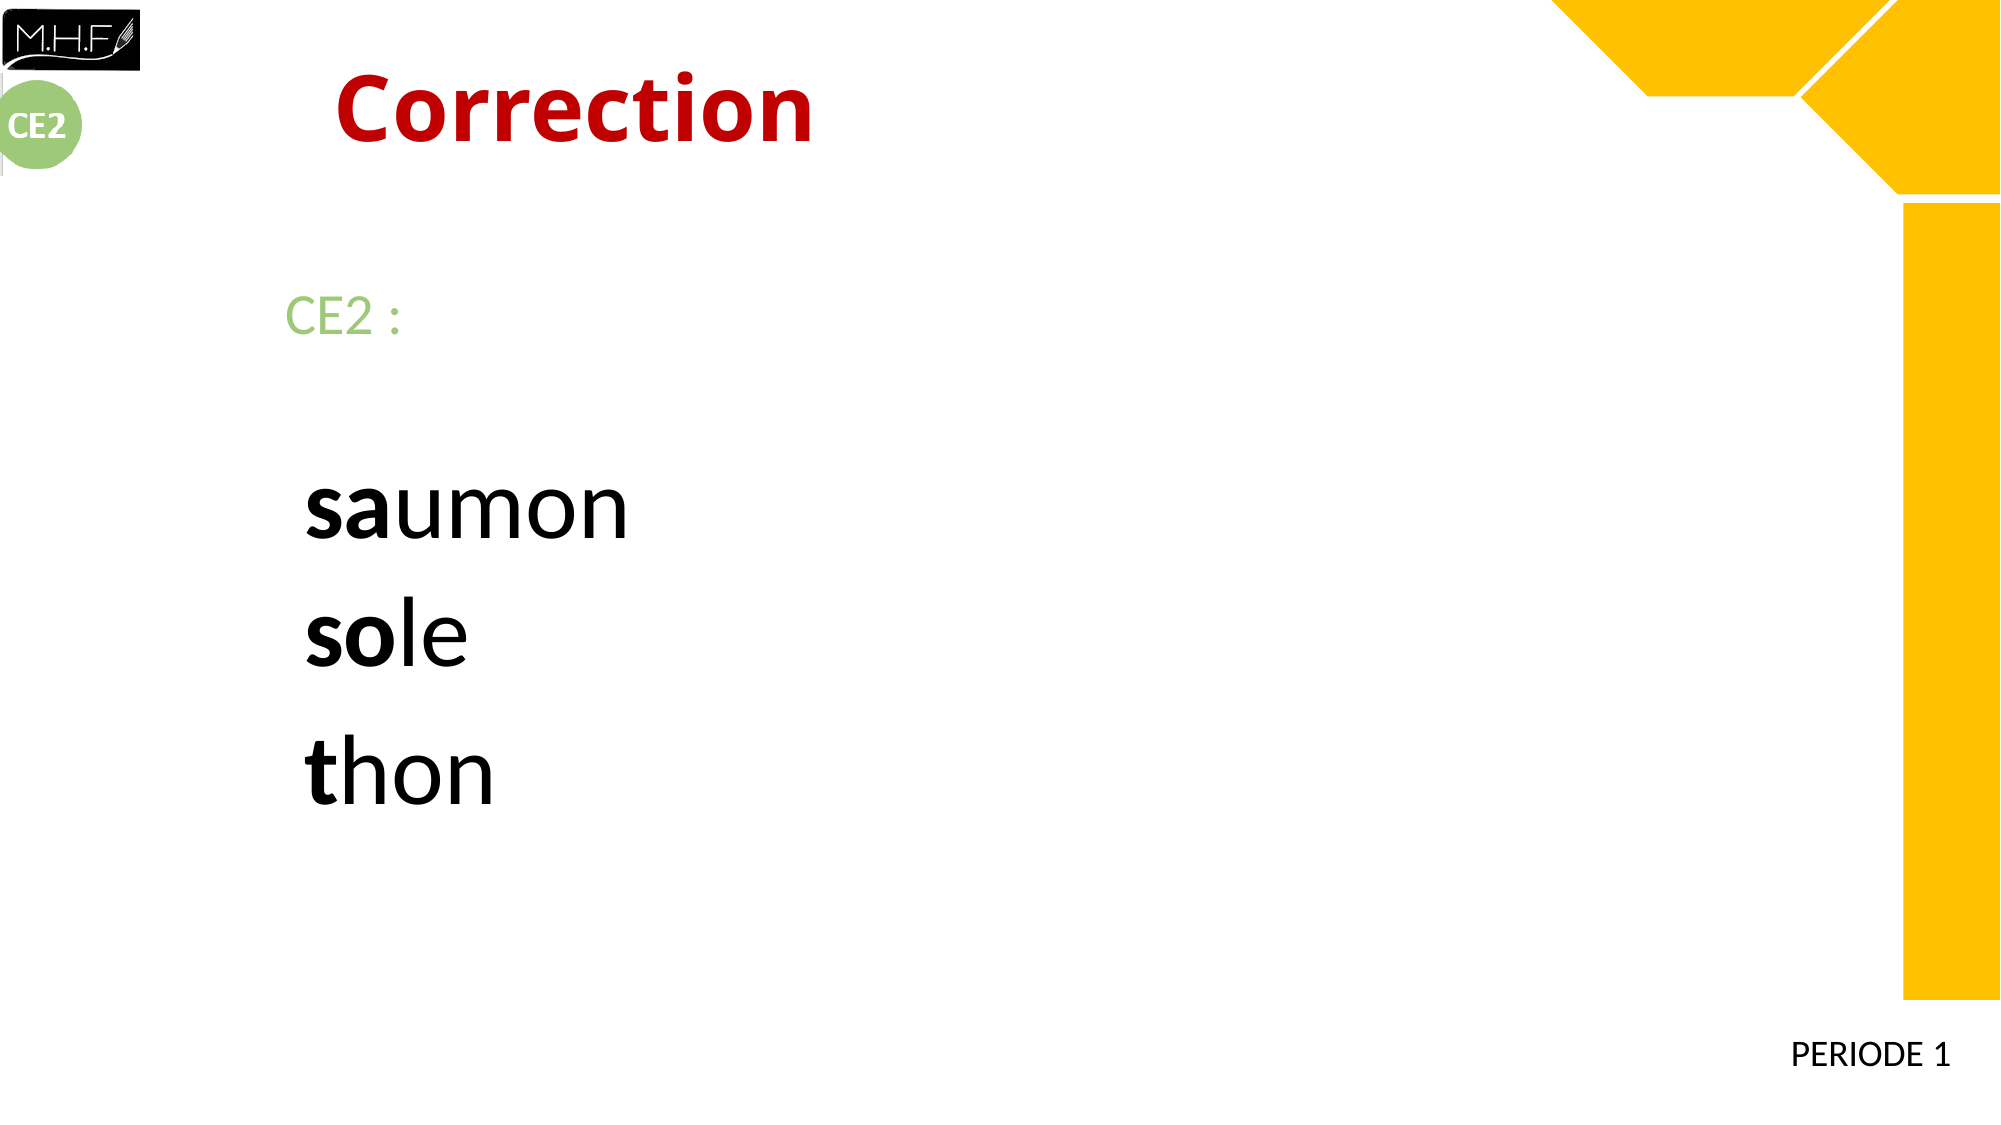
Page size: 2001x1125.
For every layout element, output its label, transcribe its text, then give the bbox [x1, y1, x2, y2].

text_box CE2 : saumon sole thon [270, 276, 1092, 991]
text_box [1902, 202, 2000, 1001]
text_box [1549, 0, 1892, 98]
title Correction [318, 3, 1865, 221]
text_box PERIODE 1 [1362, 1021, 1967, 1125]
text_box [1799, 0, 2000, 196]
picture [0, 7, 140, 176]
